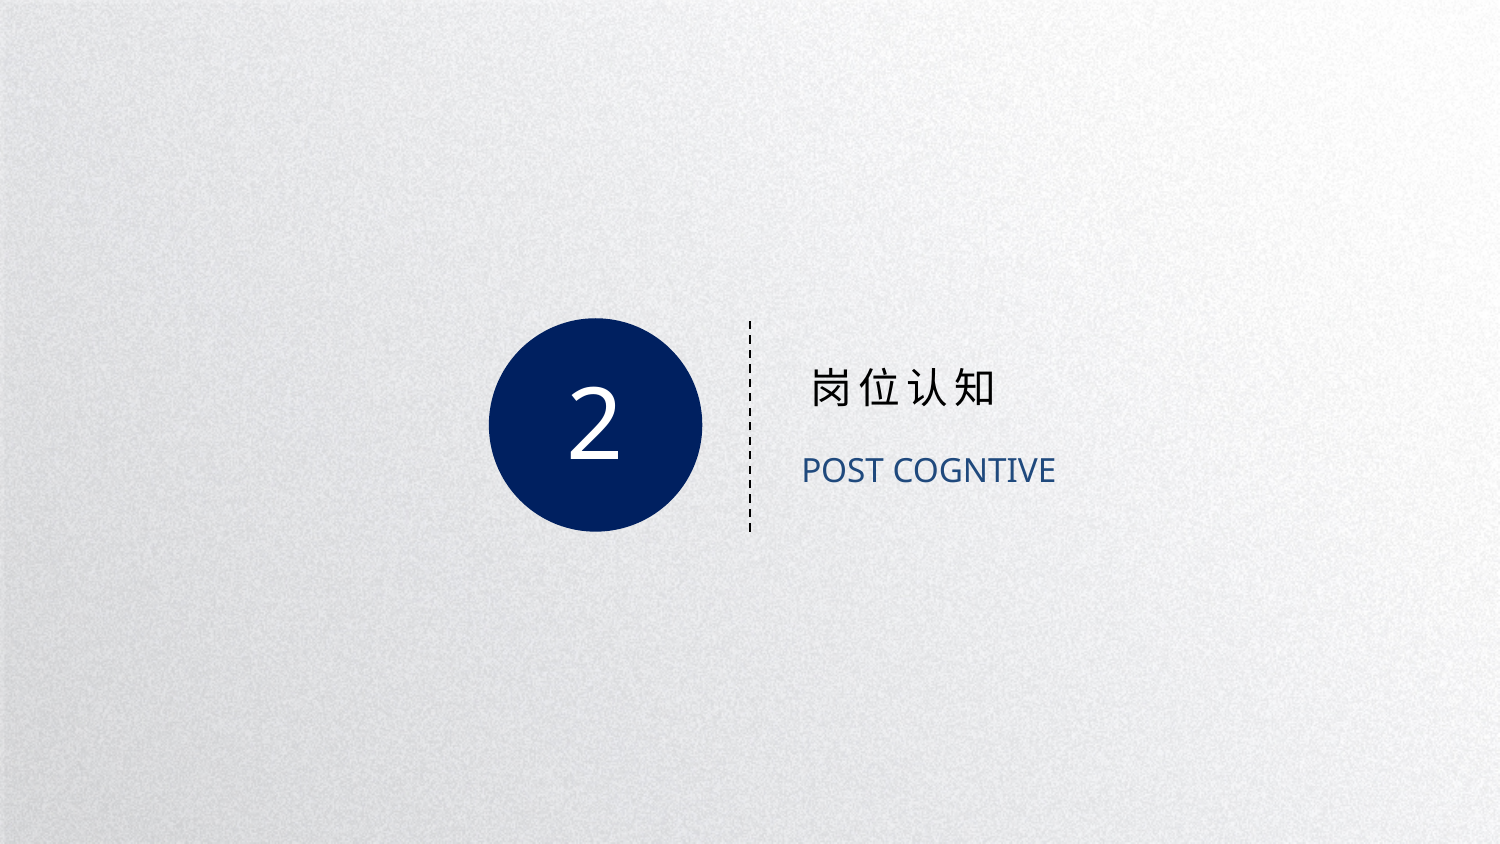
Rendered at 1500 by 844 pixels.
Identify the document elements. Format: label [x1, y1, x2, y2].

text_box [488, 317, 703, 532]
picture [0, 0, 1500, 844]
